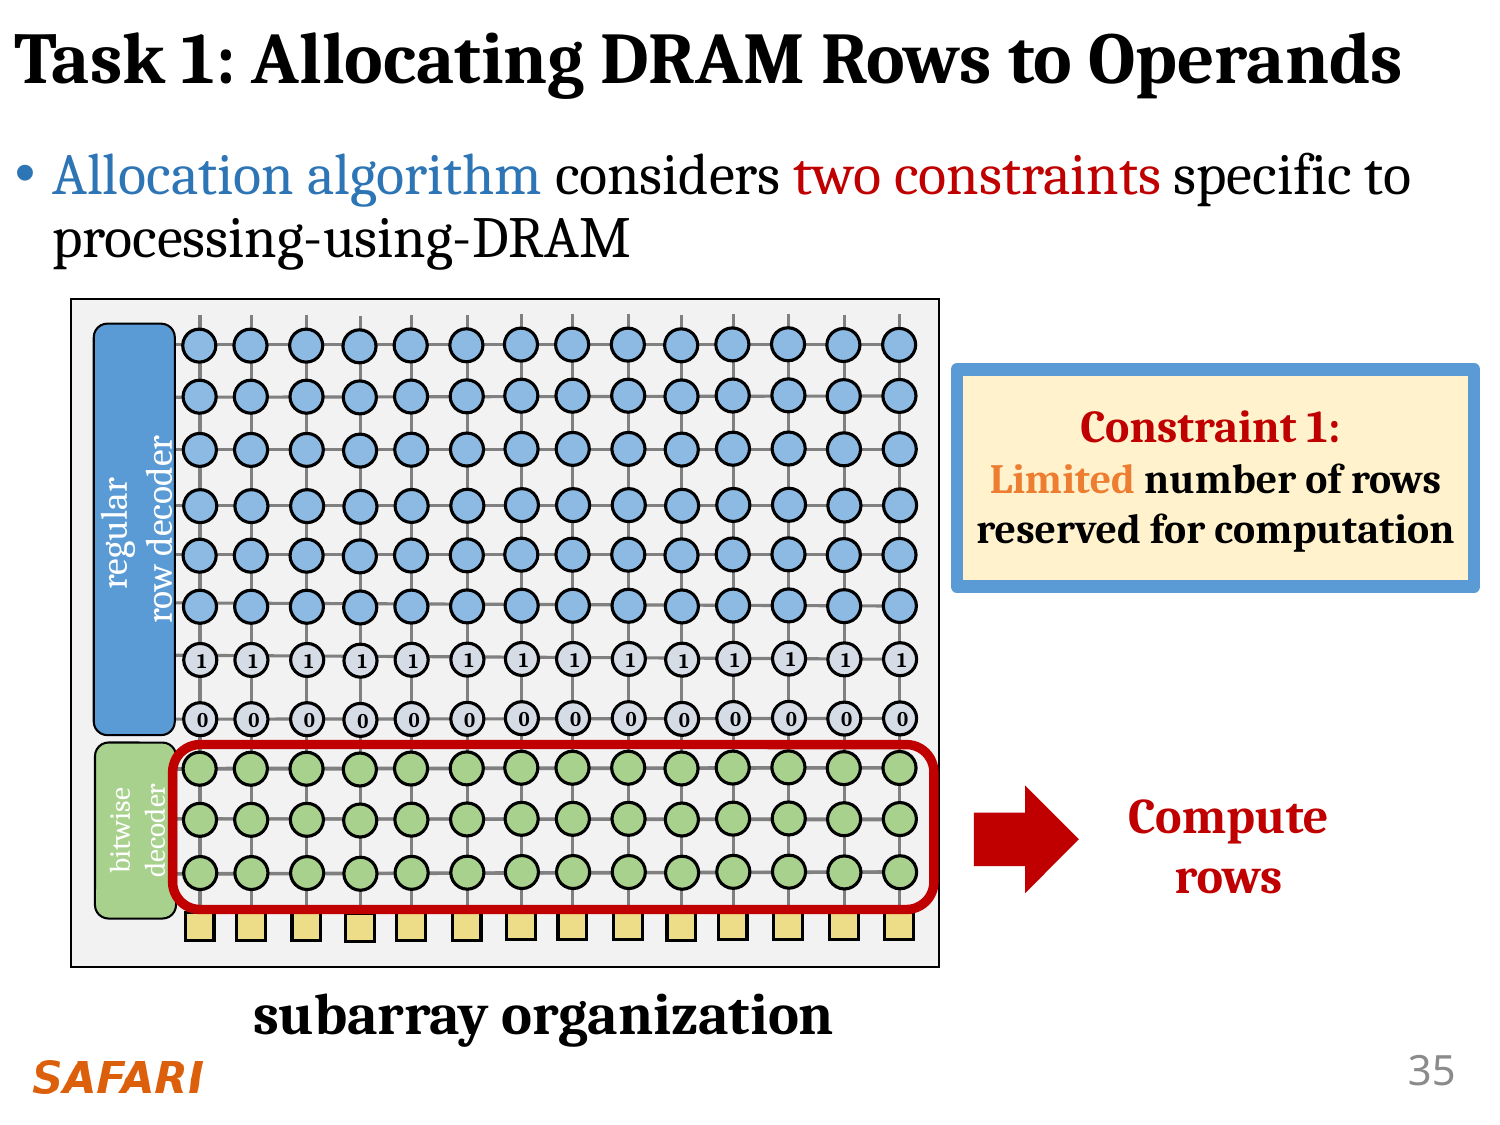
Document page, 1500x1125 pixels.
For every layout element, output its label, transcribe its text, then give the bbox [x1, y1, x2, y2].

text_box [183, 701, 917, 737]
text_box Constraint 1: Limited number of rows reserved for computation [956, 369, 1475, 587]
text_box [973, 785, 1079, 894]
text_box [613, 914, 644, 940]
text_box [666, 914, 697, 941]
text_box [395, 914, 426, 941]
text_box [828, 914, 859, 941]
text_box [183, 432, 917, 468]
title Task 1: Allocating DRAM Rows to Operands [0, 13, 1475, 135]
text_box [183, 642, 917, 678]
text_box [773, 914, 804, 940]
picture [31, 1051, 209, 1104]
text_box [70, 298, 940, 968]
text_box [235, 914, 266, 941]
text_box bitwise decoder [93, 741, 174, 920]
text_box [557, 914, 588, 940]
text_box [182, 327, 916, 363]
text_box regular row decoder [92, 322, 173, 737]
text_box [451, 914, 482, 941]
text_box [173, 313, 918, 914]
list Allocation algorithm considers two constraints specific to processing-using-DRAM [0, 136, 1500, 295]
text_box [183, 488, 917, 524]
text_box [291, 914, 322, 941]
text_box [183, 588, 917, 625]
text_box [184, 914, 215, 941]
text_box [344, 914, 375, 942]
text_box [884, 914, 915, 941]
text_box [506, 914, 537, 940]
text_box subarray organization [238, 969, 850, 1054]
text_box [717, 914, 748, 940]
text_box [918, 746, 935, 908]
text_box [182, 378, 916, 414]
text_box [182, 537, 916, 573]
text_box Compute rows [1113, 776, 1344, 911]
